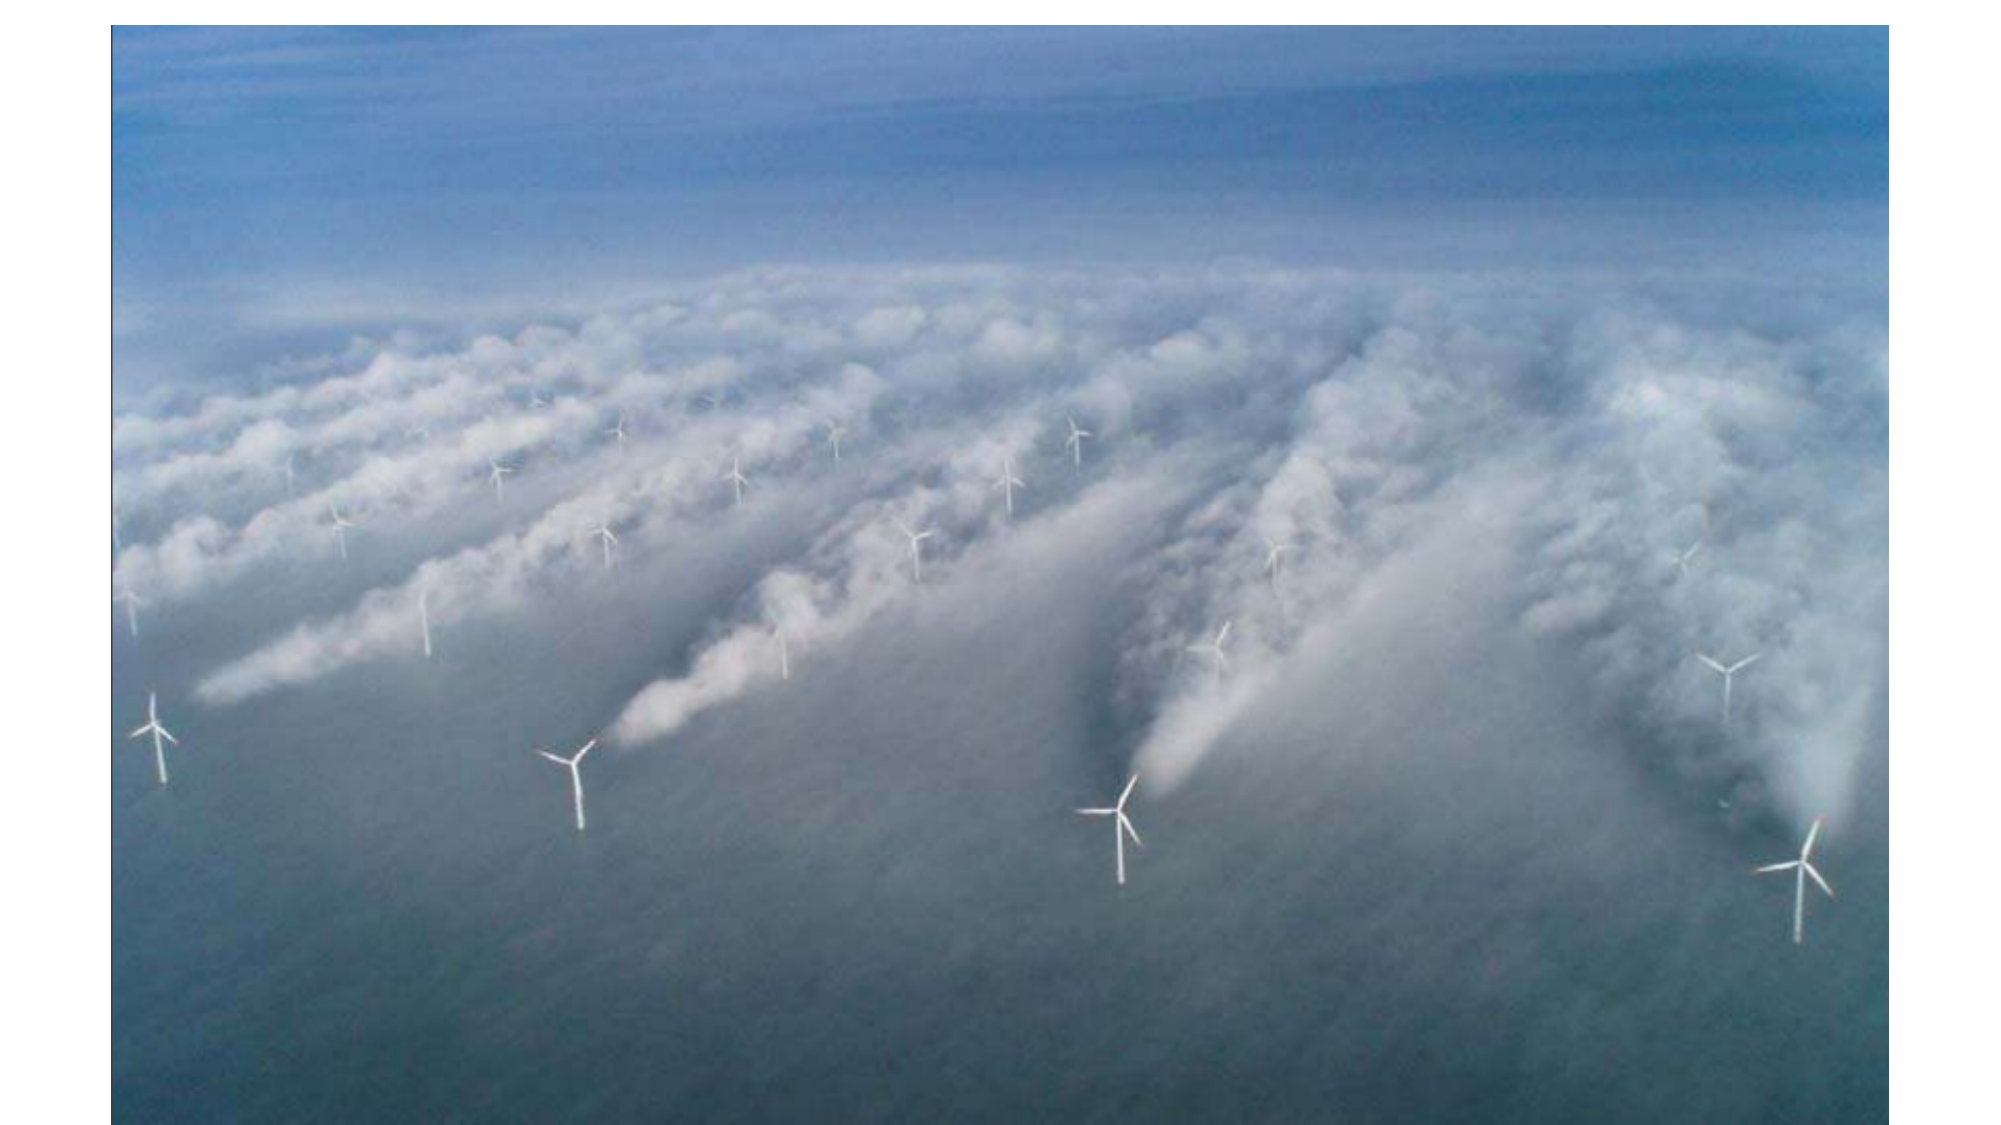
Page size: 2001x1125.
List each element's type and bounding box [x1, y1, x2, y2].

list [111, 25, 1889, 1125]
